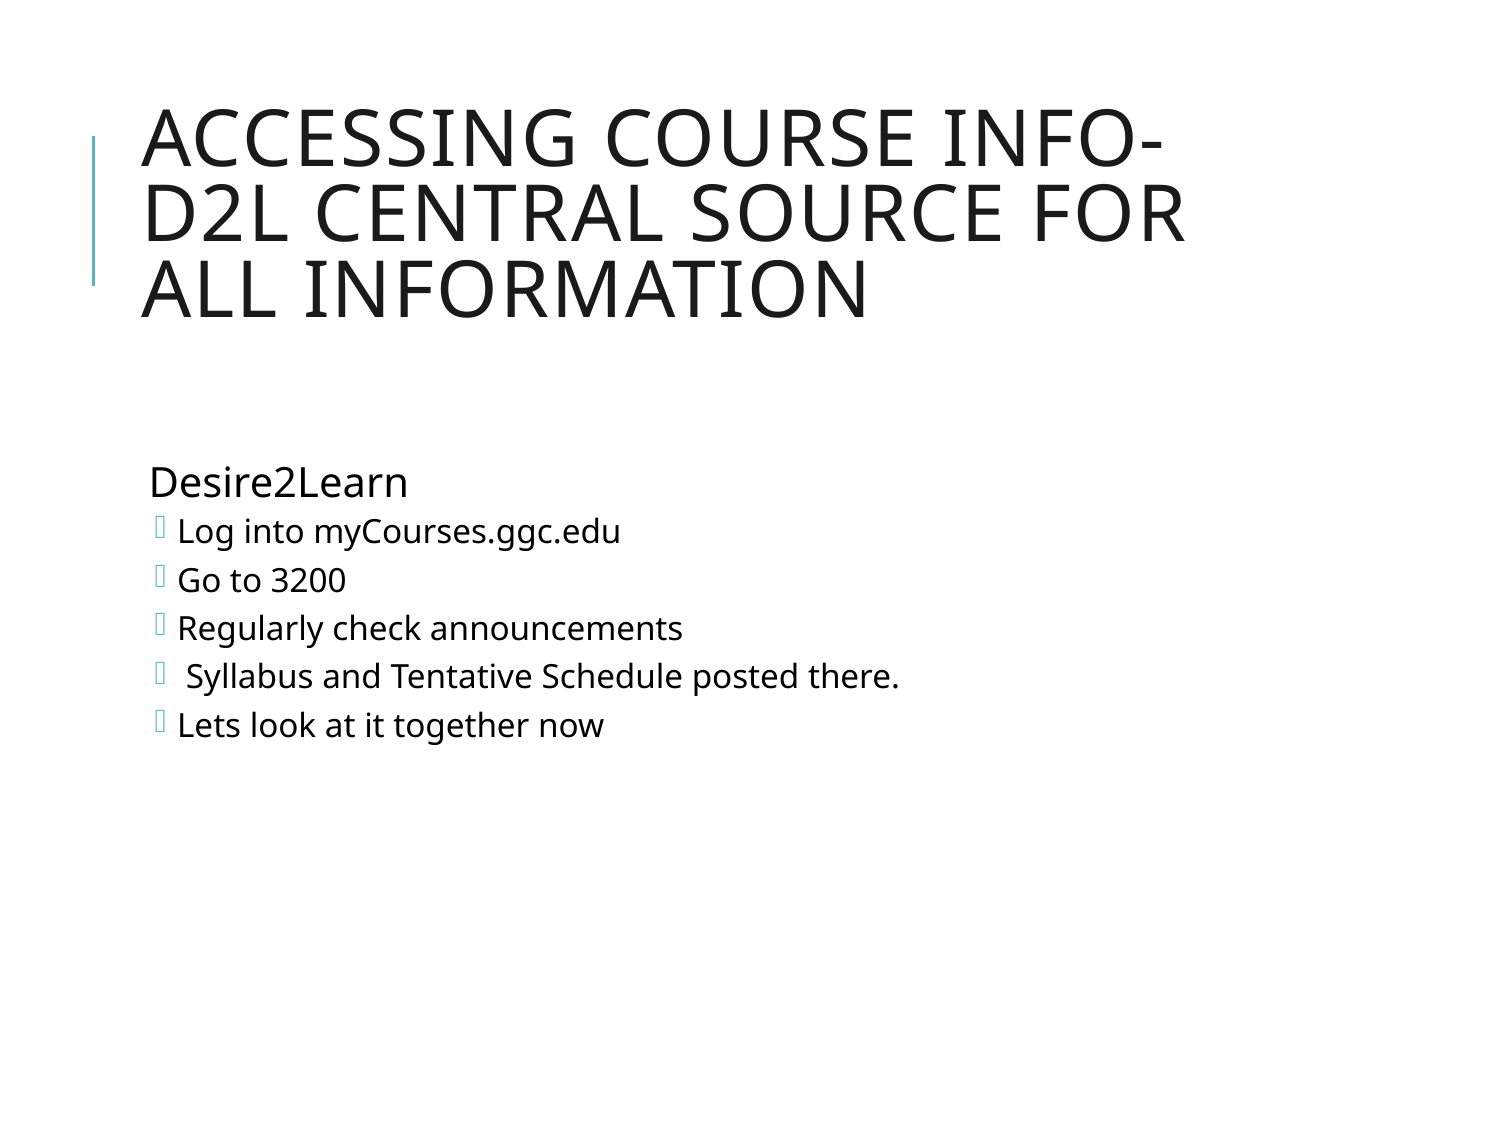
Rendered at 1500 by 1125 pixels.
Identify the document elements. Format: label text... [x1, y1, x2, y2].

list Desire2Learn Log into myCourses.ggc.edu Go to 3200 Regularly check announcements Syllabus and Tentative Schedule posted there. Lets look at it together now [126, 375, 1322, 1035]
title Accessing Course Info- D2l central source for all information [126, 96, 1322, 342]
